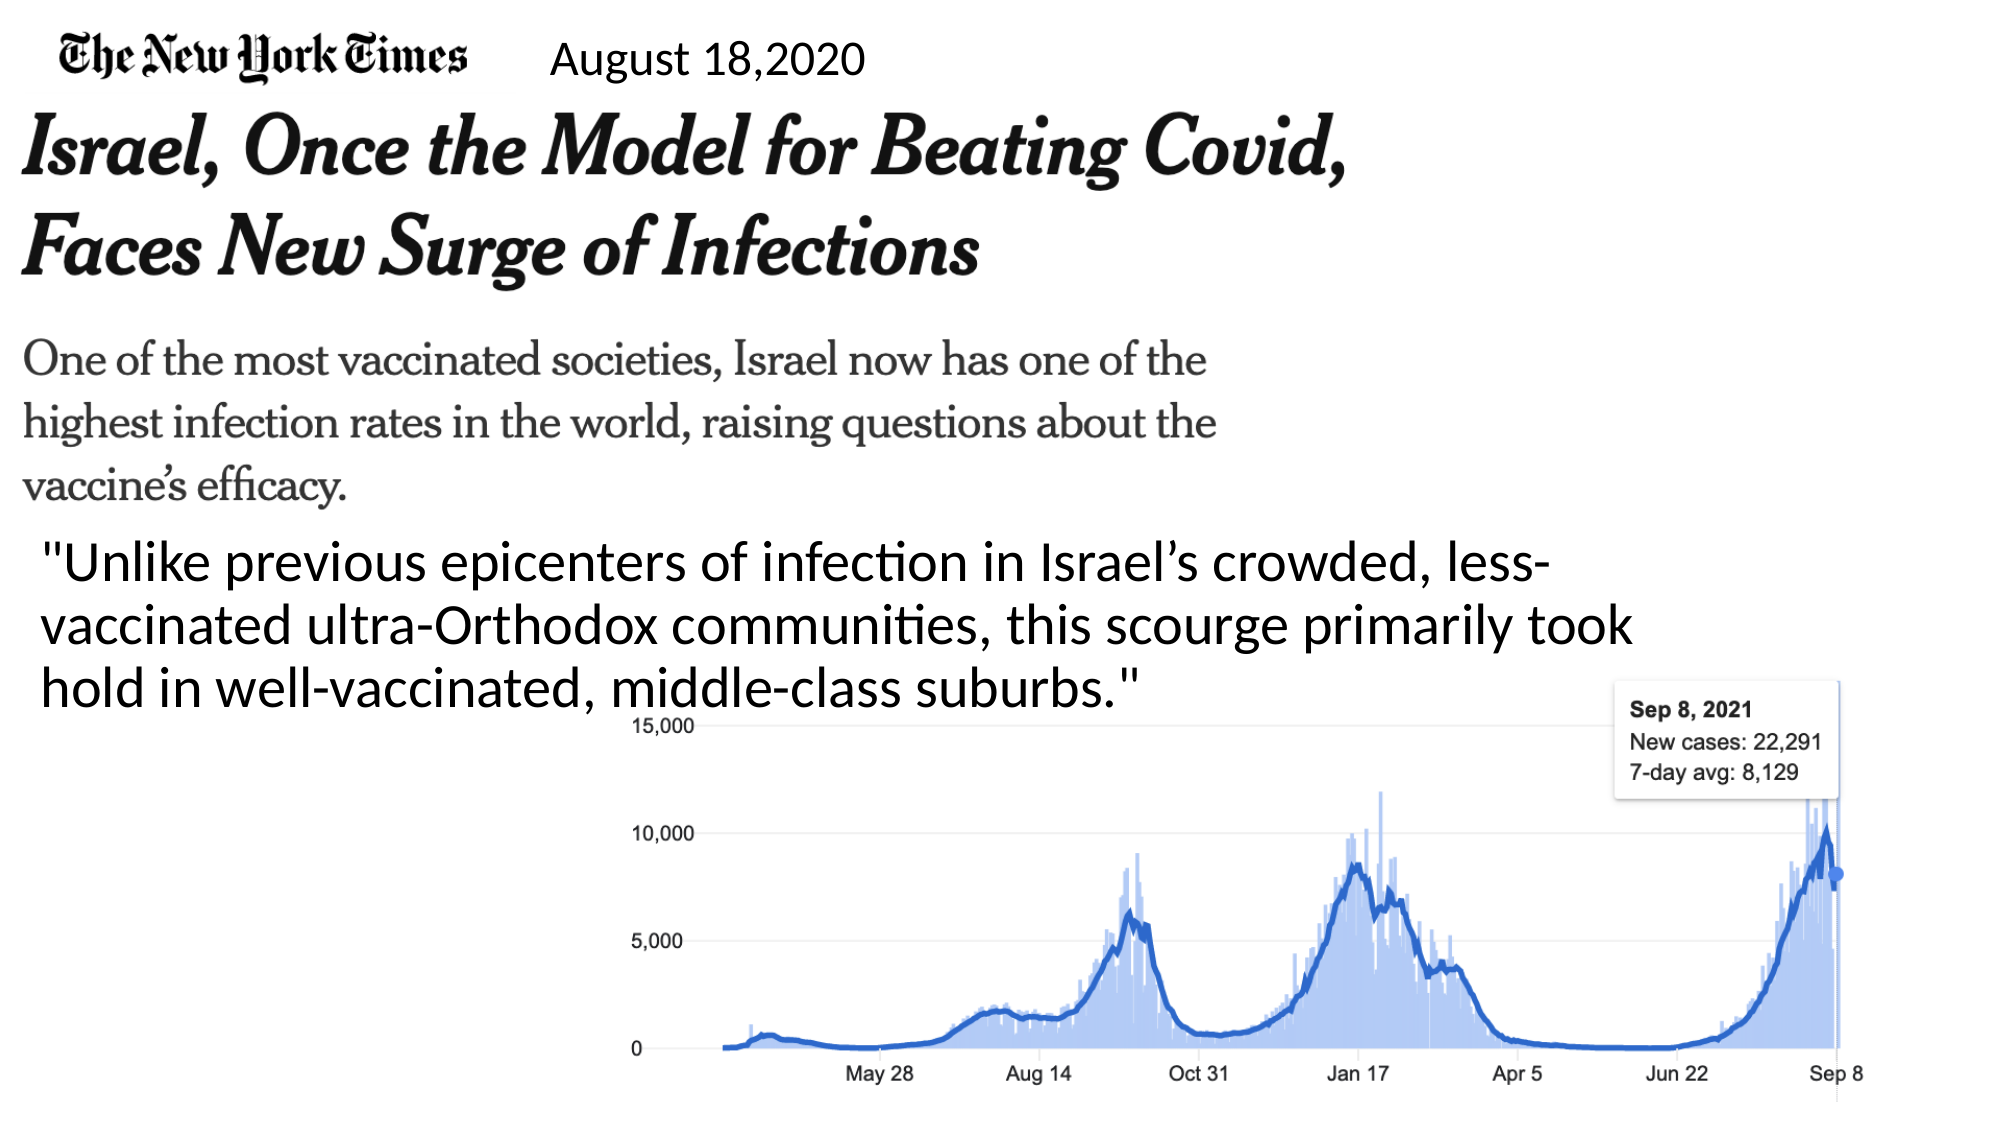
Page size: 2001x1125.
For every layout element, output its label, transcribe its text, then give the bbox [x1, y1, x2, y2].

picture [582, 662, 1899, 1111]
text_box "Unlike previous epicenters of infection in Israel’s crowded, less-vaccinated ultra-Orthodox communities, this scourge primarily took hold in well-vaccinated, middle-class suburbs." [25, 523, 1757, 955]
picture [25, 16, 516, 94]
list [0, 74, 1443, 544]
text_box August 18,2020 [534, 17, 881, 74]
